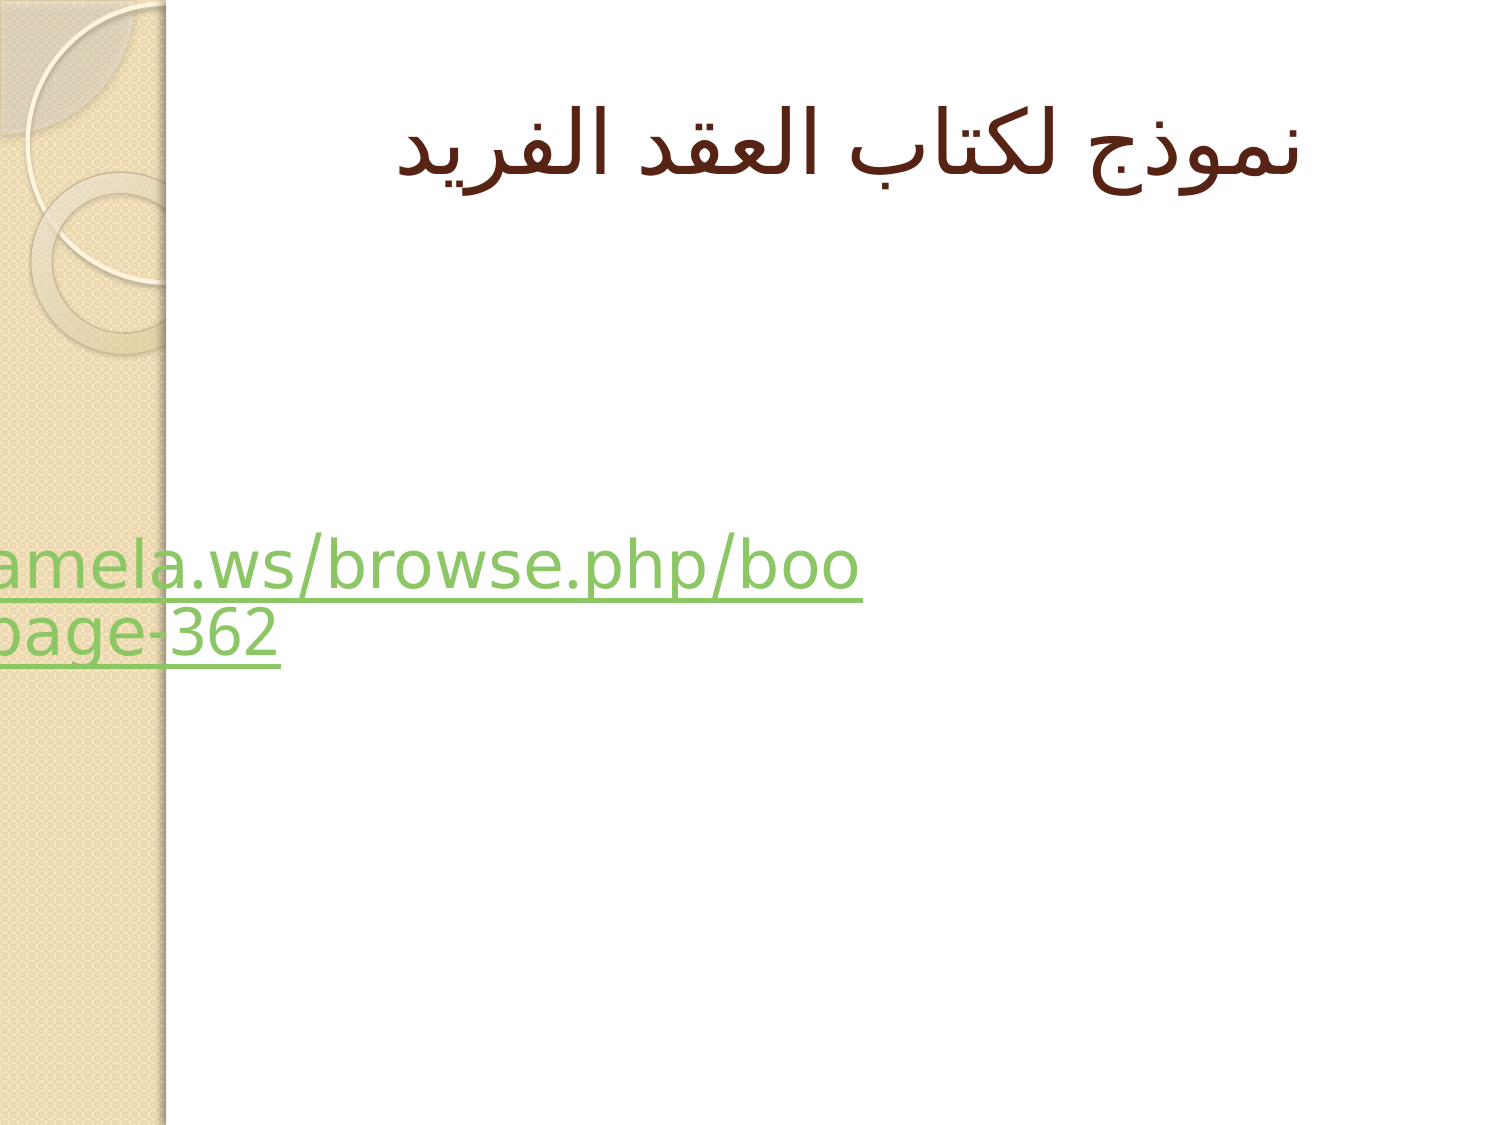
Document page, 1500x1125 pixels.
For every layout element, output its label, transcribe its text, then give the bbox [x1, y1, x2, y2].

title نموذج لكتاب العقد الفريد [235, 45, 1466, 233]
list http://shamela.ws/browse.php/book-23789#page-362 [235, 237, 1466, 1025]
